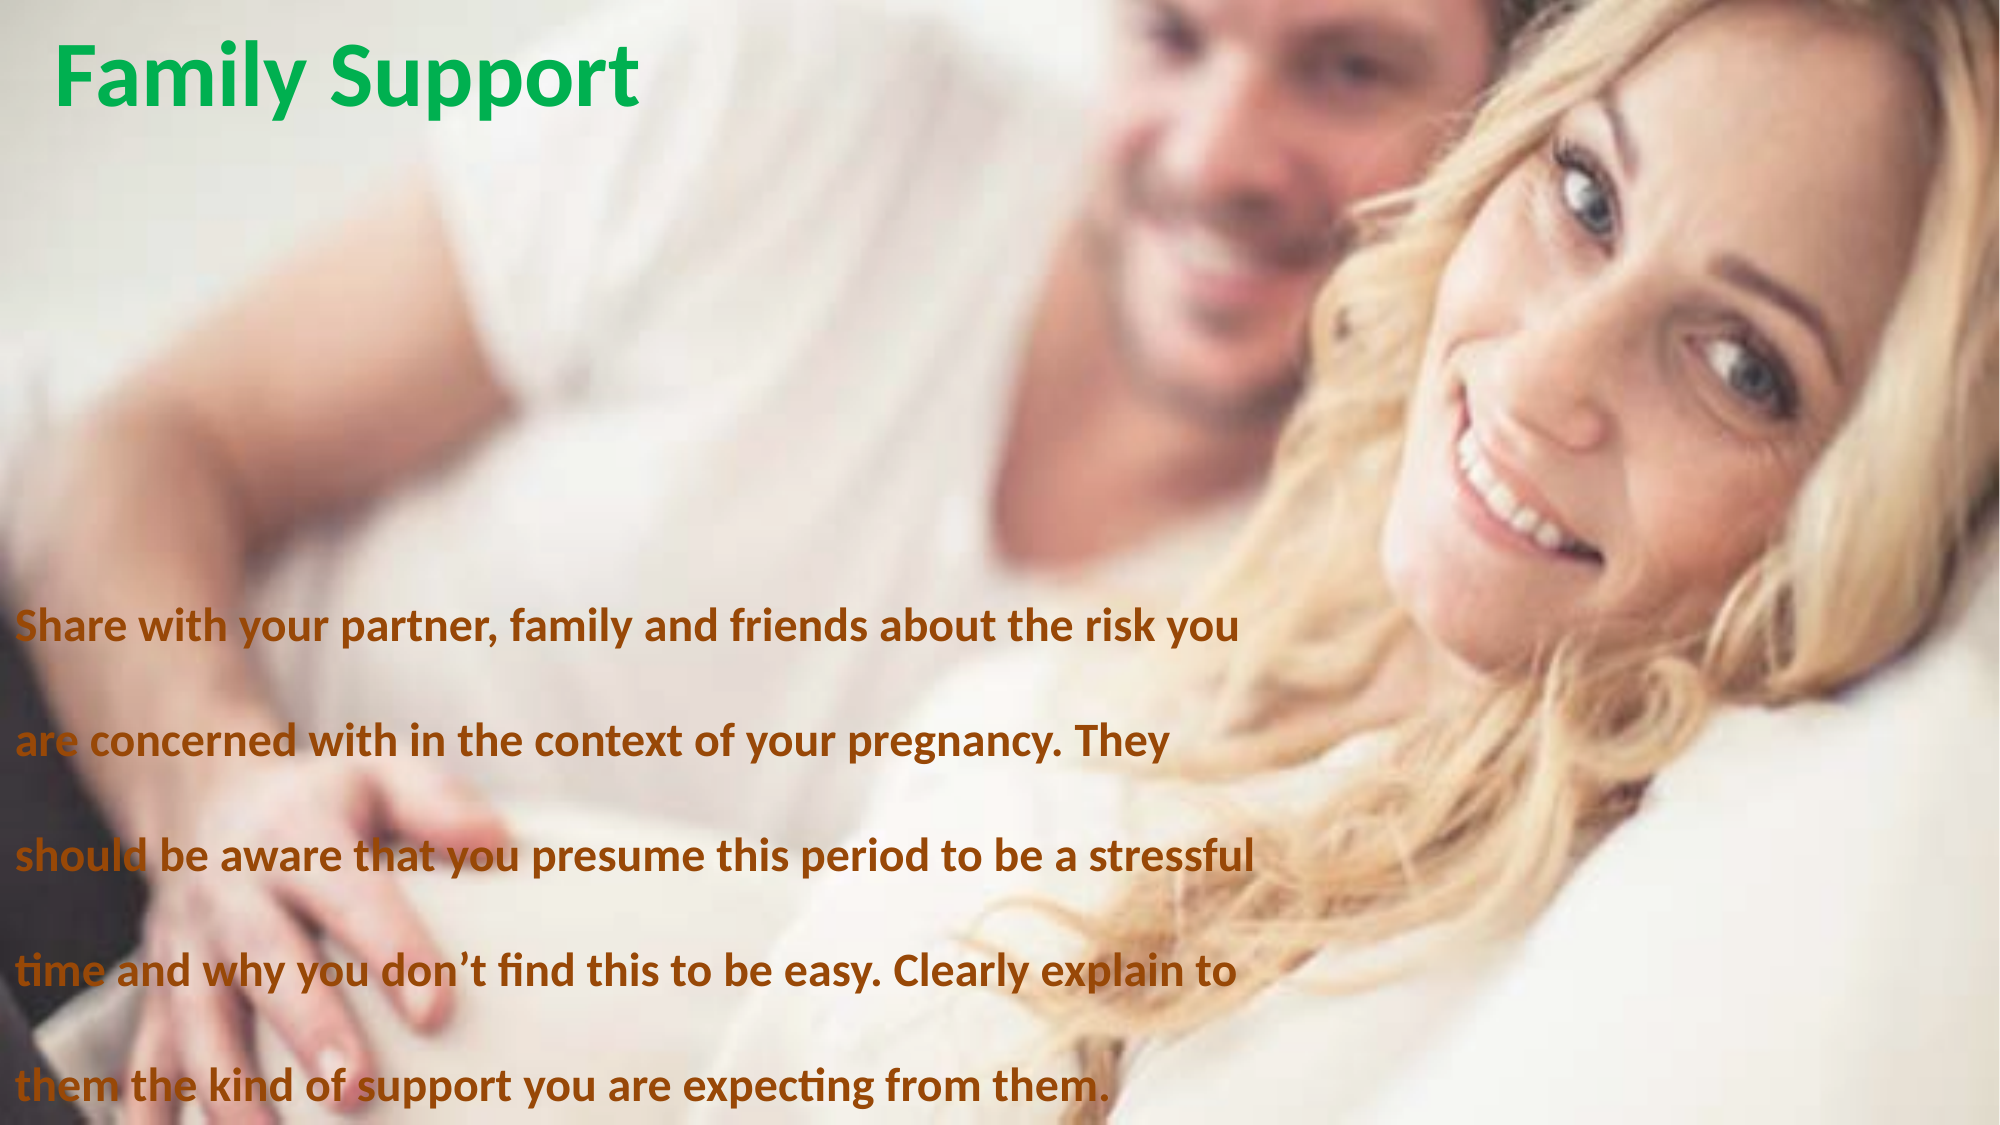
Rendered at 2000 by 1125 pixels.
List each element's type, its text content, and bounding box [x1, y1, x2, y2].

text_box Exercise Adequately [0, 0, 2000, 1125]
text_box Share with your partner, family and friends about the risk you are concerned with in the context of your pregnancy. They should be aware that you presume this period to be a stressful time and why you don’t find this to be easy. Clearly explain to them the kind of support you are expecting from them. [0, 529, 1325, 1119]
text_box Family Support [40, 4, 657, 133]
